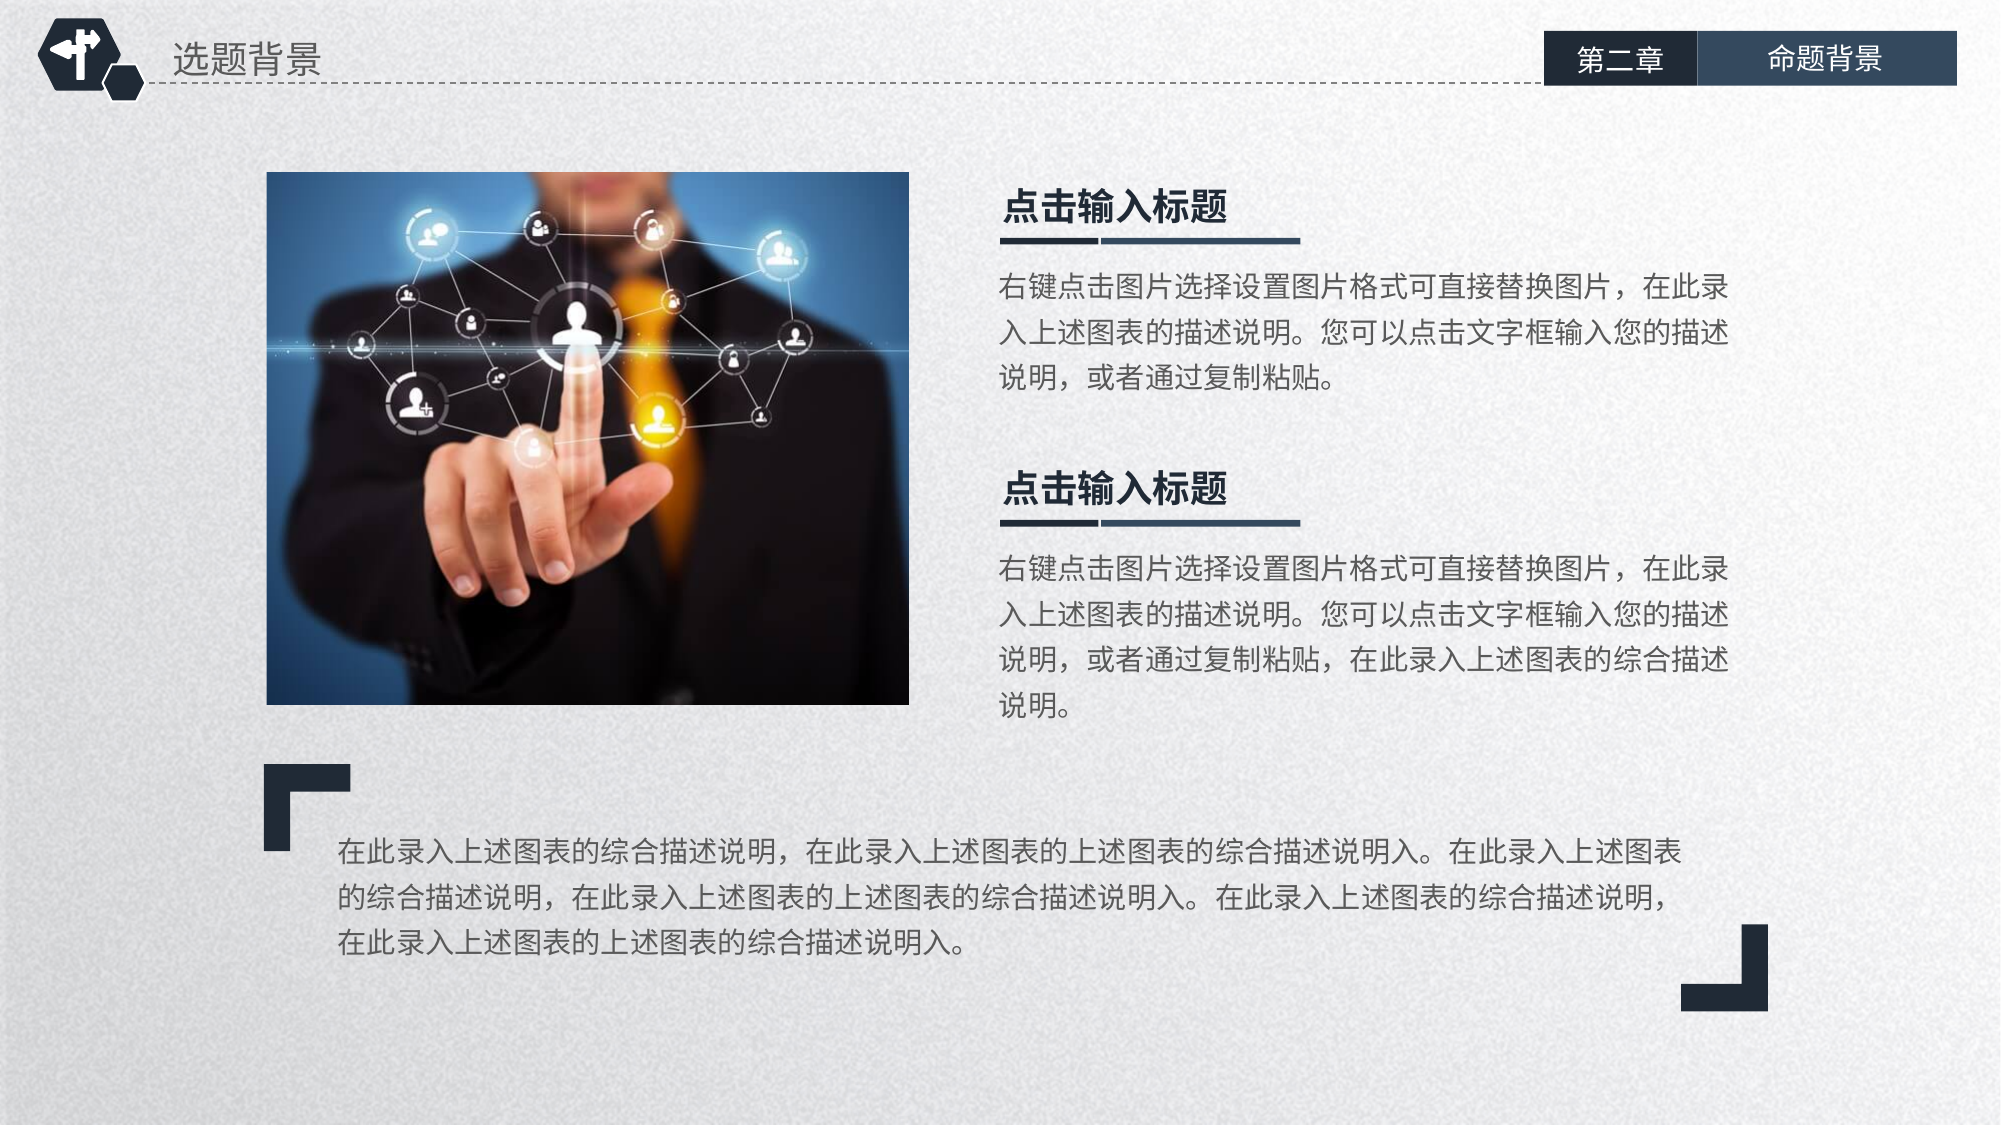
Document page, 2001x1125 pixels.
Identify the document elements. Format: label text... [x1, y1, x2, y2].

text_box [1542, 29, 1695, 82]
text_box [37, 18, 121, 91]
text_box 右键点击图片选择设置图片格式可直接替换图片，在此录入上述图表的描述说明。您可以点击文字框输入您的描述说明，或者通过复制粘贴。 [987, 252, 1751, 401]
text_box [100, 62, 148, 104]
text_box 命题背景 [1695, 34, 1956, 82]
text_box [1681, 924, 1768, 1012]
text_box 点击输入标题 [991, 177, 1240, 234]
text_box [1695, 29, 1959, 88]
text_box 在此录入上述图表的综合描述说明，在此录入上述图表的上述图表的综合描述说明入。在此录入上述图表的综合描述说明，在此录入上述图表的上述图表的综合描述说明入。在此录入上述图表的综合描述说明，在此录入上述图表的上述图表的综合描述说明入。 [322, 815, 1725, 967]
text_box [49, 29, 101, 80]
text_box 选题背景 [161, 30, 469, 82]
text_box [263, 764, 351, 852]
text_box 第二章 [1544, 36, 1698, 83]
text_box [265, 171, 911, 707]
text_box 右键点击图片选择设置图片格式可直接替换图片，在此录入上述图表的描述说明。您可以点击文字框输入您的描述说明，或者通过复制粘贴，在此录入上述图表的综合描述说明。 [987, 534, 1751, 728]
text_box [998, 518, 1099, 529]
picture [0, 0, 2001, 1125]
text_box [1544, 83, 1695, 88]
text_box [1099, 236, 1302, 246]
text_box 点击输入标题 [991, 459, 1240, 516]
text_box [998, 236, 1099, 246]
text_box [1099, 518, 1302, 529]
